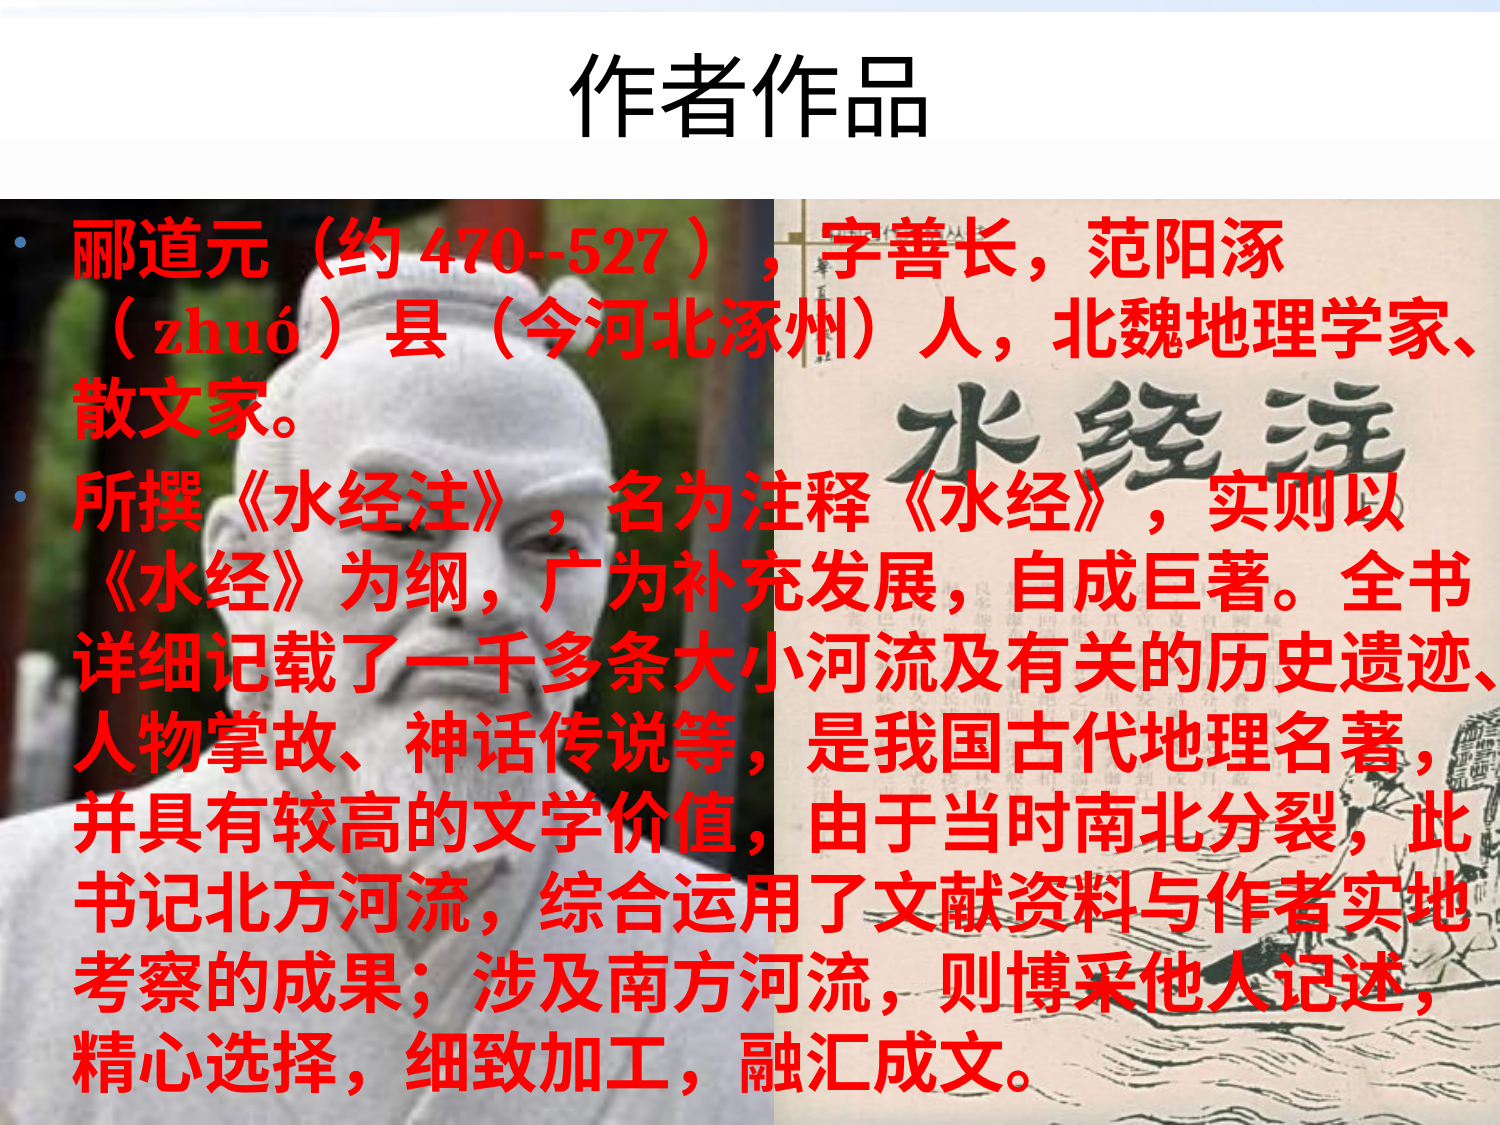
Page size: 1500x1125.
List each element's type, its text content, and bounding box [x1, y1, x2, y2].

title 作者作品 [75, 0, 1425, 188]
picture [0, 198, 1500, 1125]
